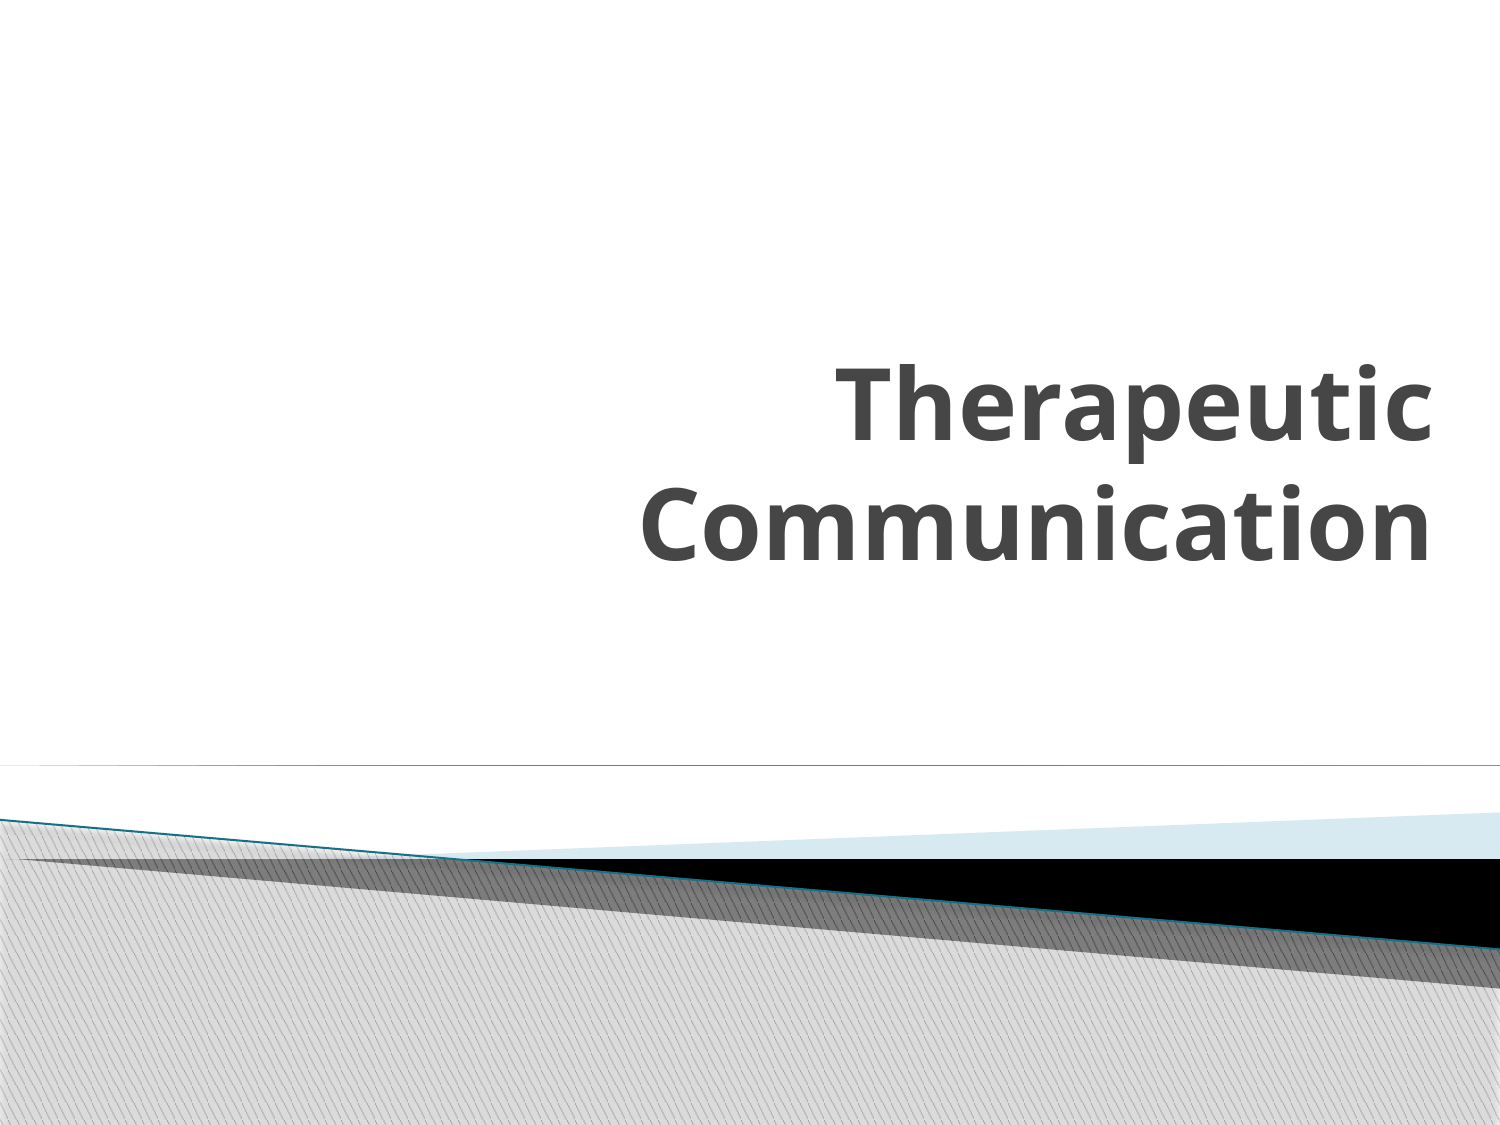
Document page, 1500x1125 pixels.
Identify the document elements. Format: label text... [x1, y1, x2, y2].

picture [5, 859, 1500, 989]
title Therapeutic Communication [12, 287, 1450, 588]
